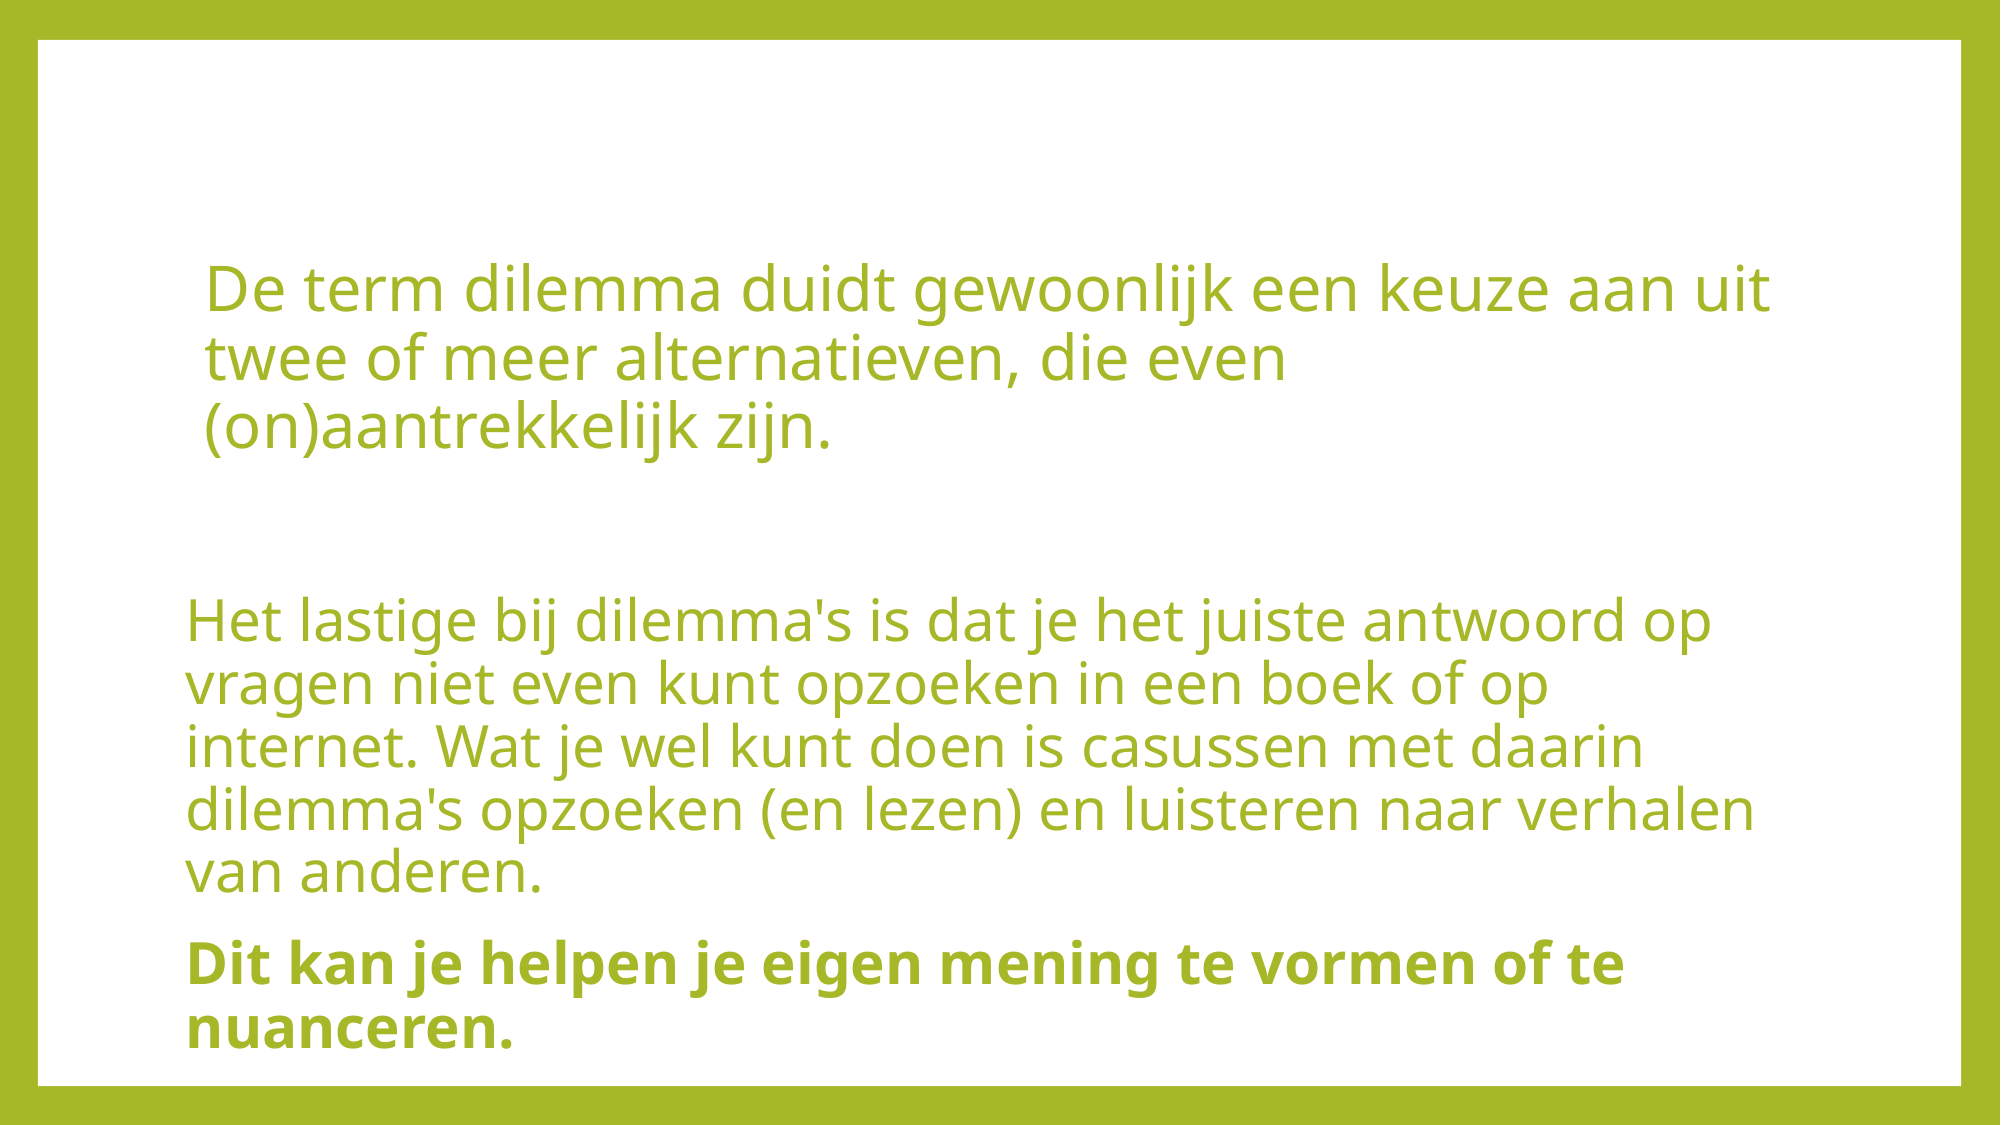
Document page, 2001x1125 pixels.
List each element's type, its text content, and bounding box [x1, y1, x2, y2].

list Het lastige bij dilemma's is dat je het juiste antwoord op vragen niet even kunt opzoeken in een boek of op internet. Wat je wel kunt doen is casussen met daarin dilemma's opzoeken (en lezen) en luisteren naar verhalen van anderen. Dit kan je helpen je eigen mening te vormen of te nuanceren. [170, 499, 1791, 1125]
title De term dilemma duidt gewoonlijk een keuze aan uit twee of meer alternatieven, die even (on)aantrekkelijk zijn. [189, 248, 1810, 471]
